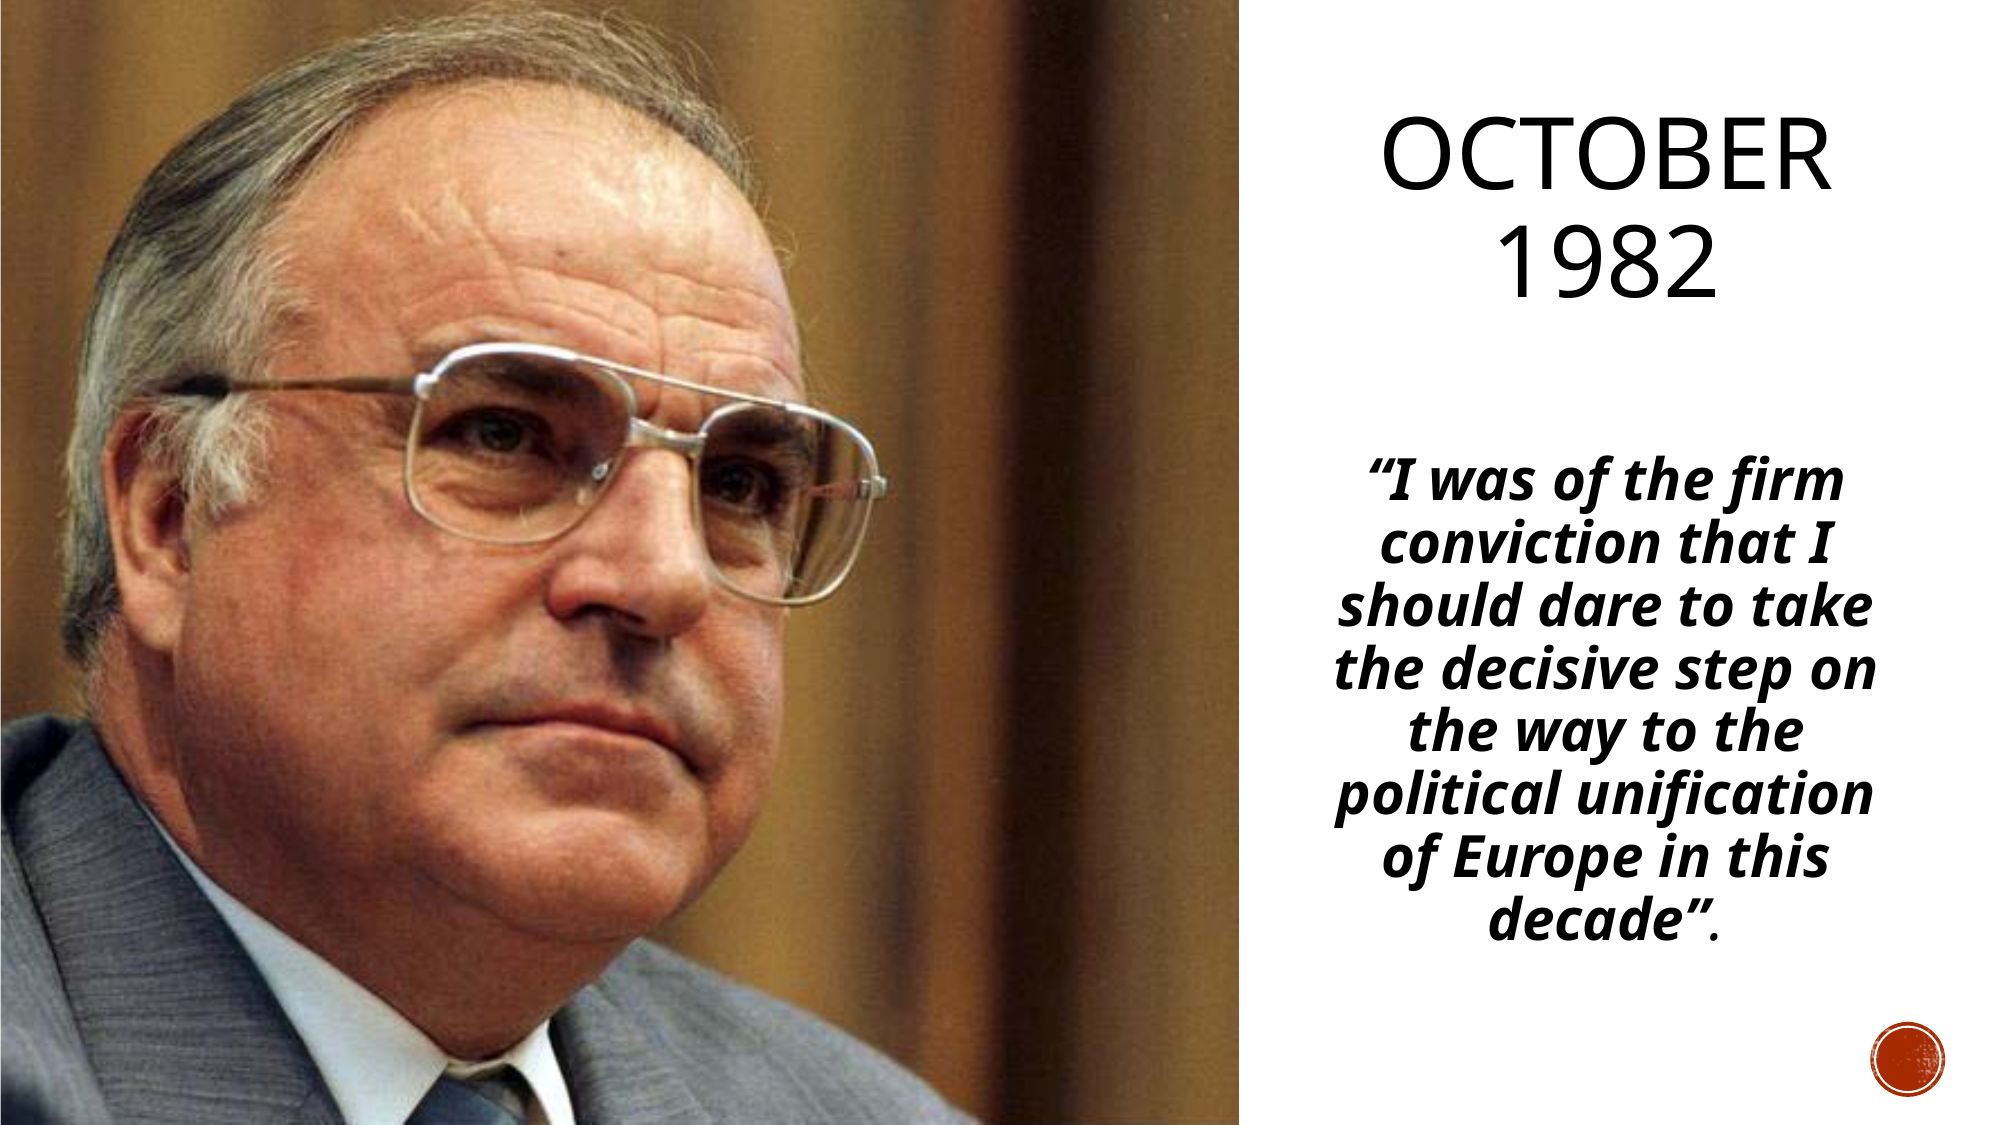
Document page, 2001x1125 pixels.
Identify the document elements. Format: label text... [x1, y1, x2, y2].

picture [0, 0, 1239, 1125]
title OCTOBER 1982 [1293, 79, 1920, 344]
list “I was of the firm conviction that I should dare to take the decisive step on the way to the political unification of Europe in this decade”. [1293, 348, 1920, 1013]
